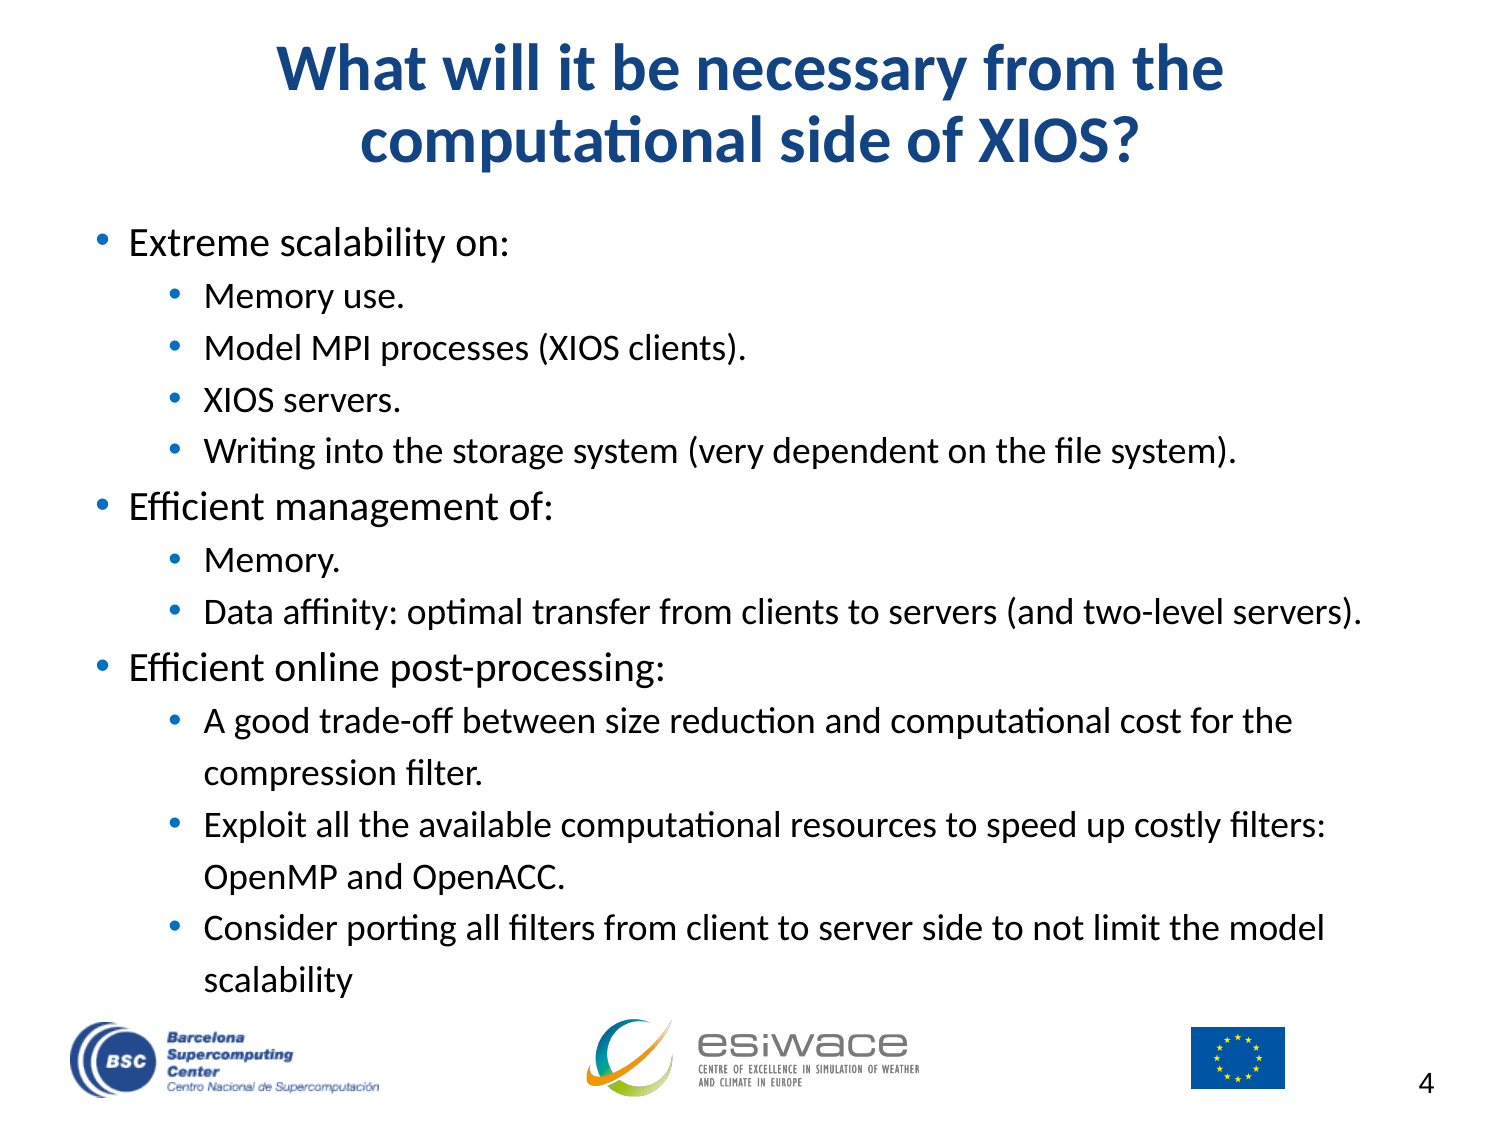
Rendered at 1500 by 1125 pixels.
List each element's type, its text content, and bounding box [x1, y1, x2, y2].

list Extreme scalability on: Memory use. Model MPI processes (XIOS clients). XIOS servers. Writing into the storage system (very dependent on the file system). Efficient management of: Memory. Data affinity: optimal transfer from clients to servers (and two-level servers). Efficient online post-processing: A good trade-off between size reduction and computational cost for the compression filter. Exploit all the available computational resources to speed up costly filters: OpenMP and OpenACC. Consider porting all filters from client to server side to not limit the model scalability [76, 199, 1427, 993]
picture [1190, 1027, 1285, 1090]
picture [580, 1017, 920, 1099]
slide_number ‹#› [1403, 1038, 1494, 1125]
title What will it be necessary from the computational side of XIOS? [76, 35, 1427, 174]
picture [70, 1022, 379, 1098]
